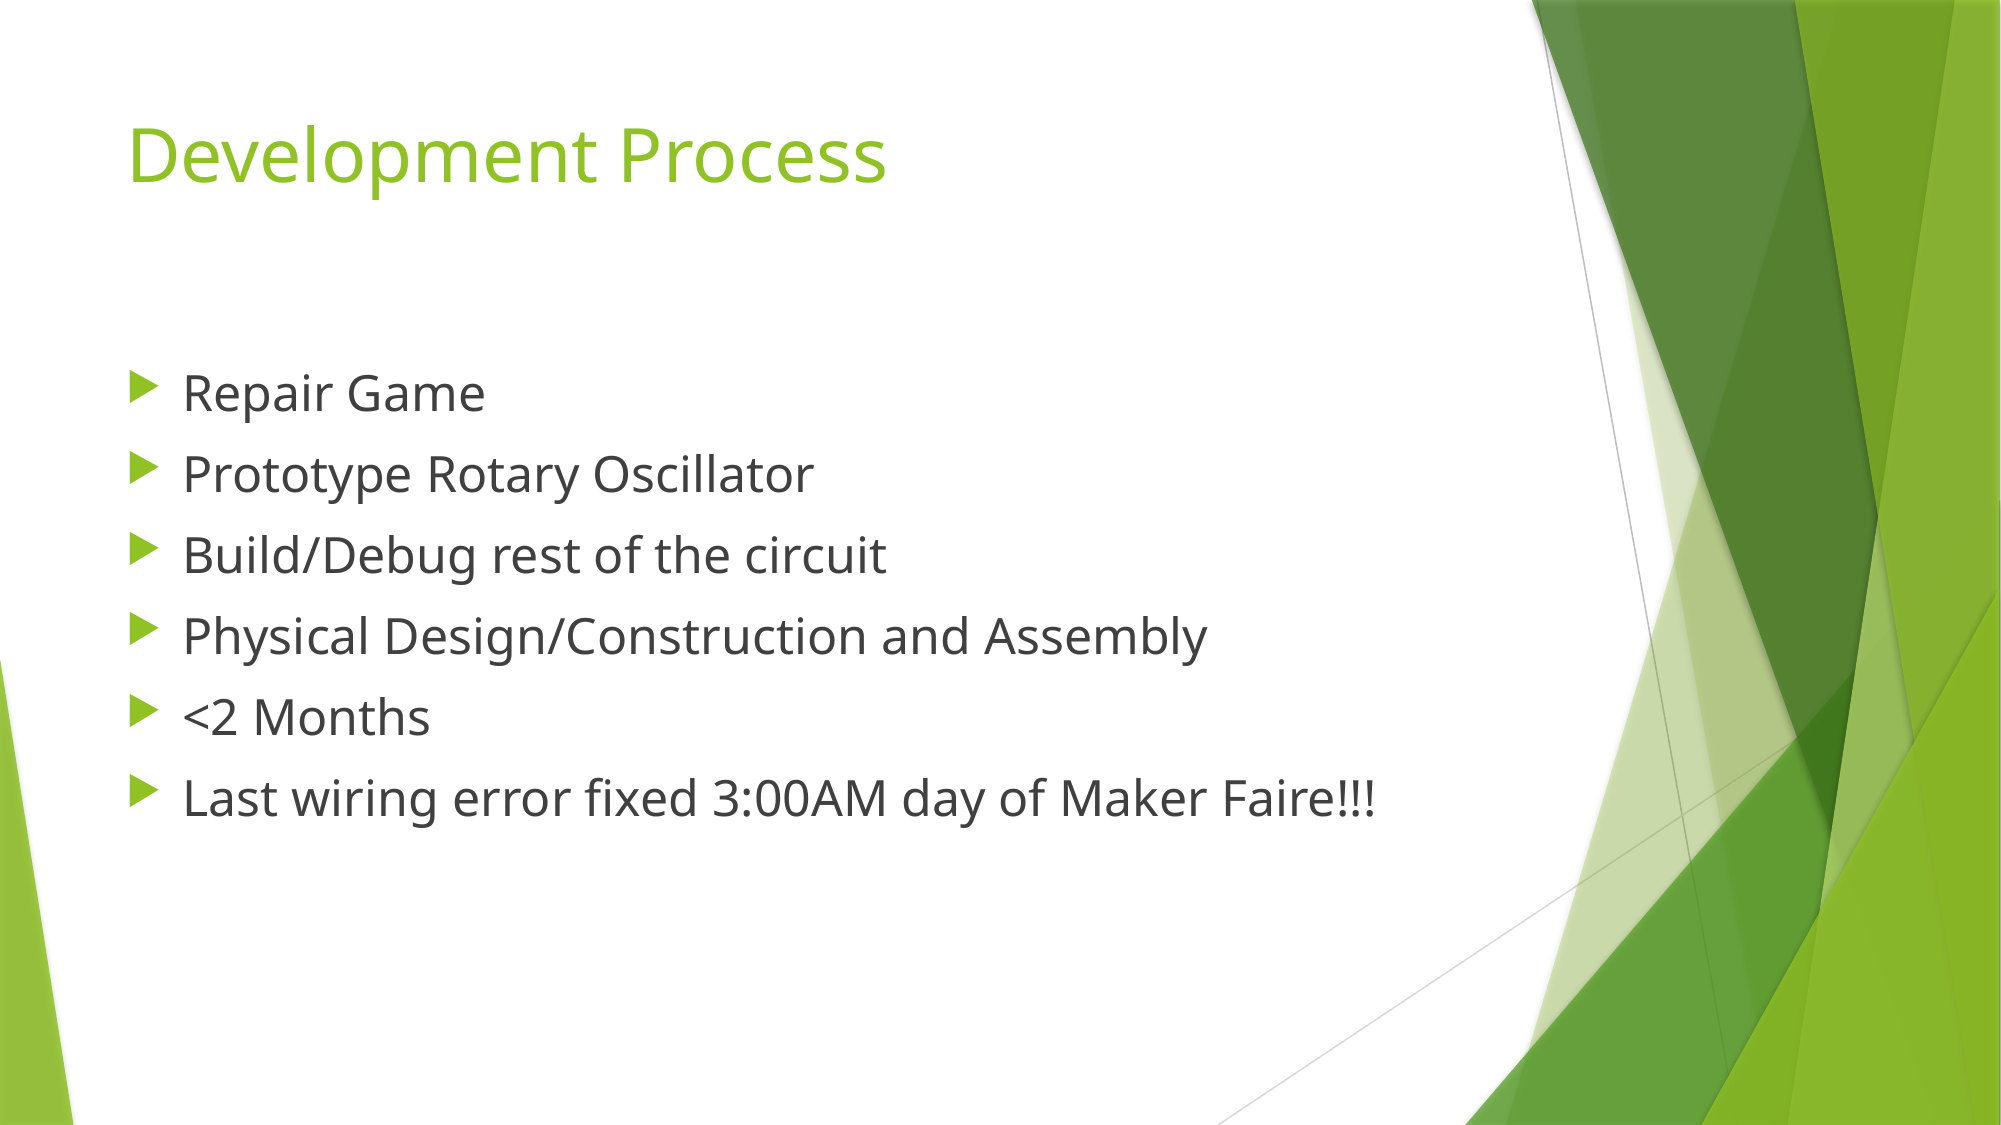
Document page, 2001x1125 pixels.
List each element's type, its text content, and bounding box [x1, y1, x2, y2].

title Development Process [111, 99, 1522, 317]
list Repair Game Prototype Rotary Oscillator Build/Debug rest of the circuit Physical Design/Construction and Assembly <2 Months Last wiring error fixed 3:00AM day of Maker Faire!!! [111, 354, 1522, 992]
